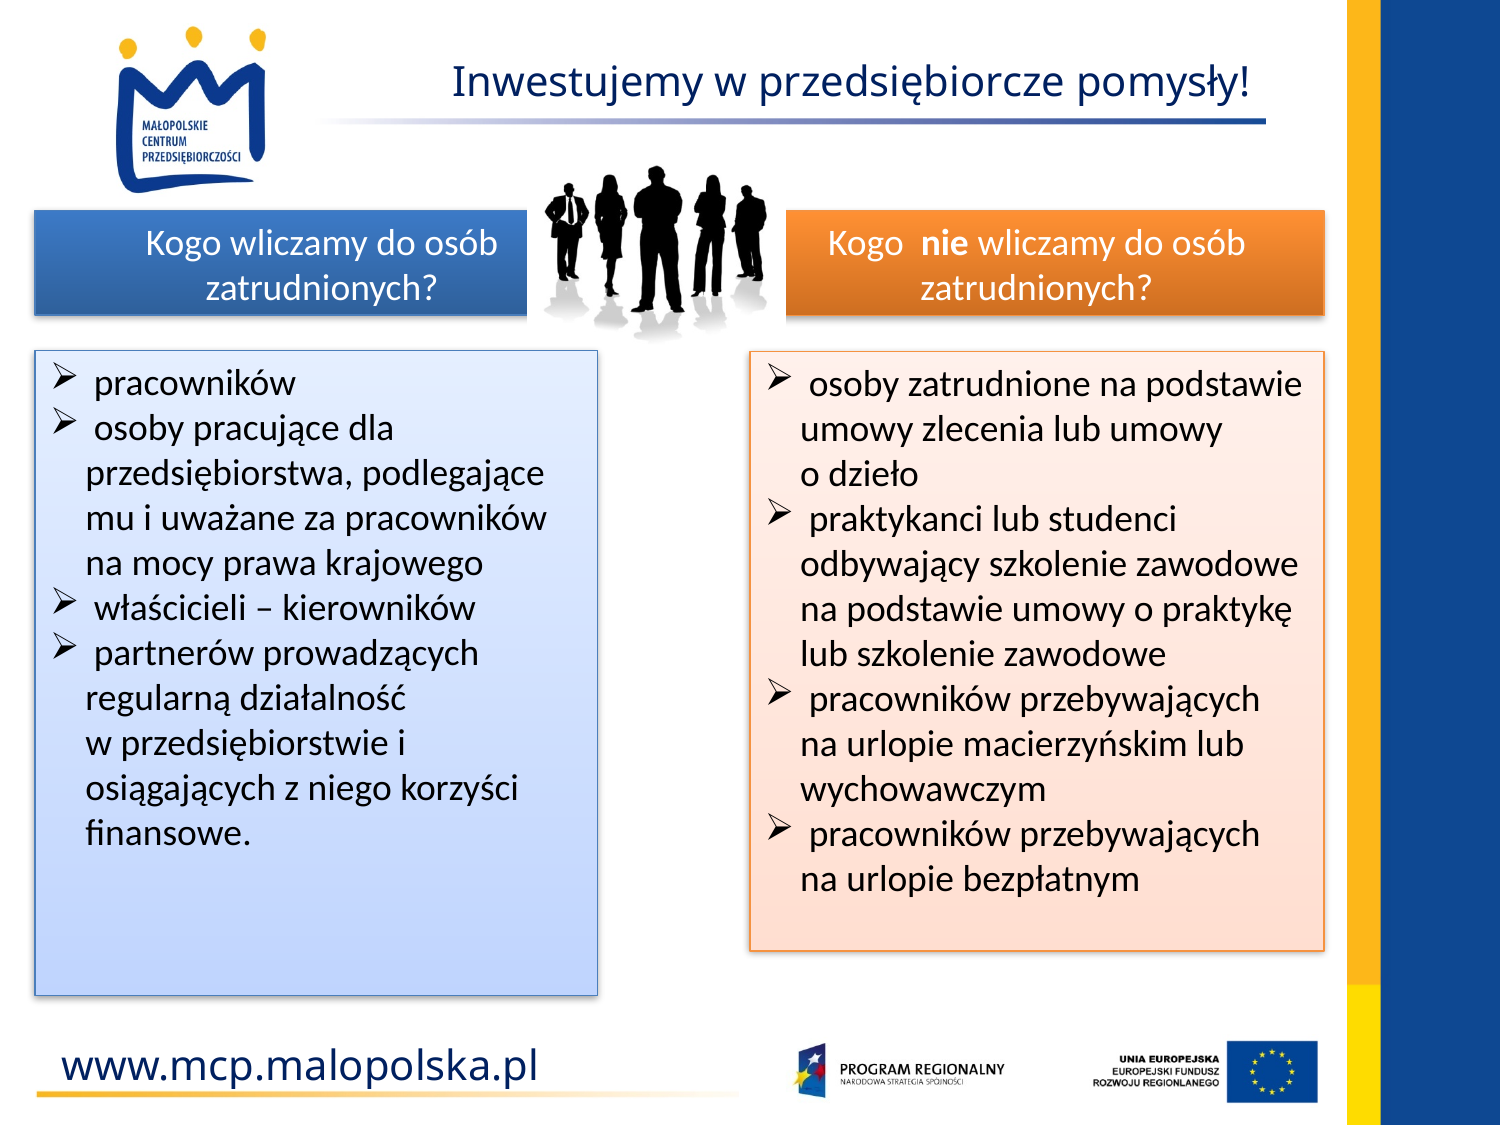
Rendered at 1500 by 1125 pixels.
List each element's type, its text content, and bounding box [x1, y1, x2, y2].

picture [1077, 1034, 1325, 1108]
text_box Kogo nie wliczamy do osób zatrudnionych? [791, 210, 1325, 316]
picture [105, 23, 1266, 197]
text_box Inwestujemy w przedsiębiorcze pomysły! [304, 46, 1266, 105]
picture [763, 1015, 1032, 1125]
text_box www.mcp.malopolska.pl [46, 1031, 758, 1097]
text_box osoby zatrudnione na podstawie umowy zlecenia lub umowy o dzieło praktykanci lub studenci odbywający szkolenie zawodowe na podstawie umowy o praktykę lub szkolenie zawodowe pracowników przebywających na urlopie macierzyńskim lub wychowawczym pracowników przebywających na urlopie bezpłatnym [749, 351, 1325, 952]
picture [527, 152, 786, 346]
picture [34, 1089, 739, 1099]
picture [1347, 0, 1500, 1125]
text_box pracowników osoby pracujące dla przedsiębiorstwa, podlegające mu i uważane za pracowników na mocy prawa krajowego właścicieli – kierowników partnerów prowadzących regularną działalność w przedsiębiorstwie i osiągających z niego korzyści finansowe. [34, 350, 598, 996]
text_box Kogo wliczamy do osób zatrudnionych? [34, 210, 521, 316]
